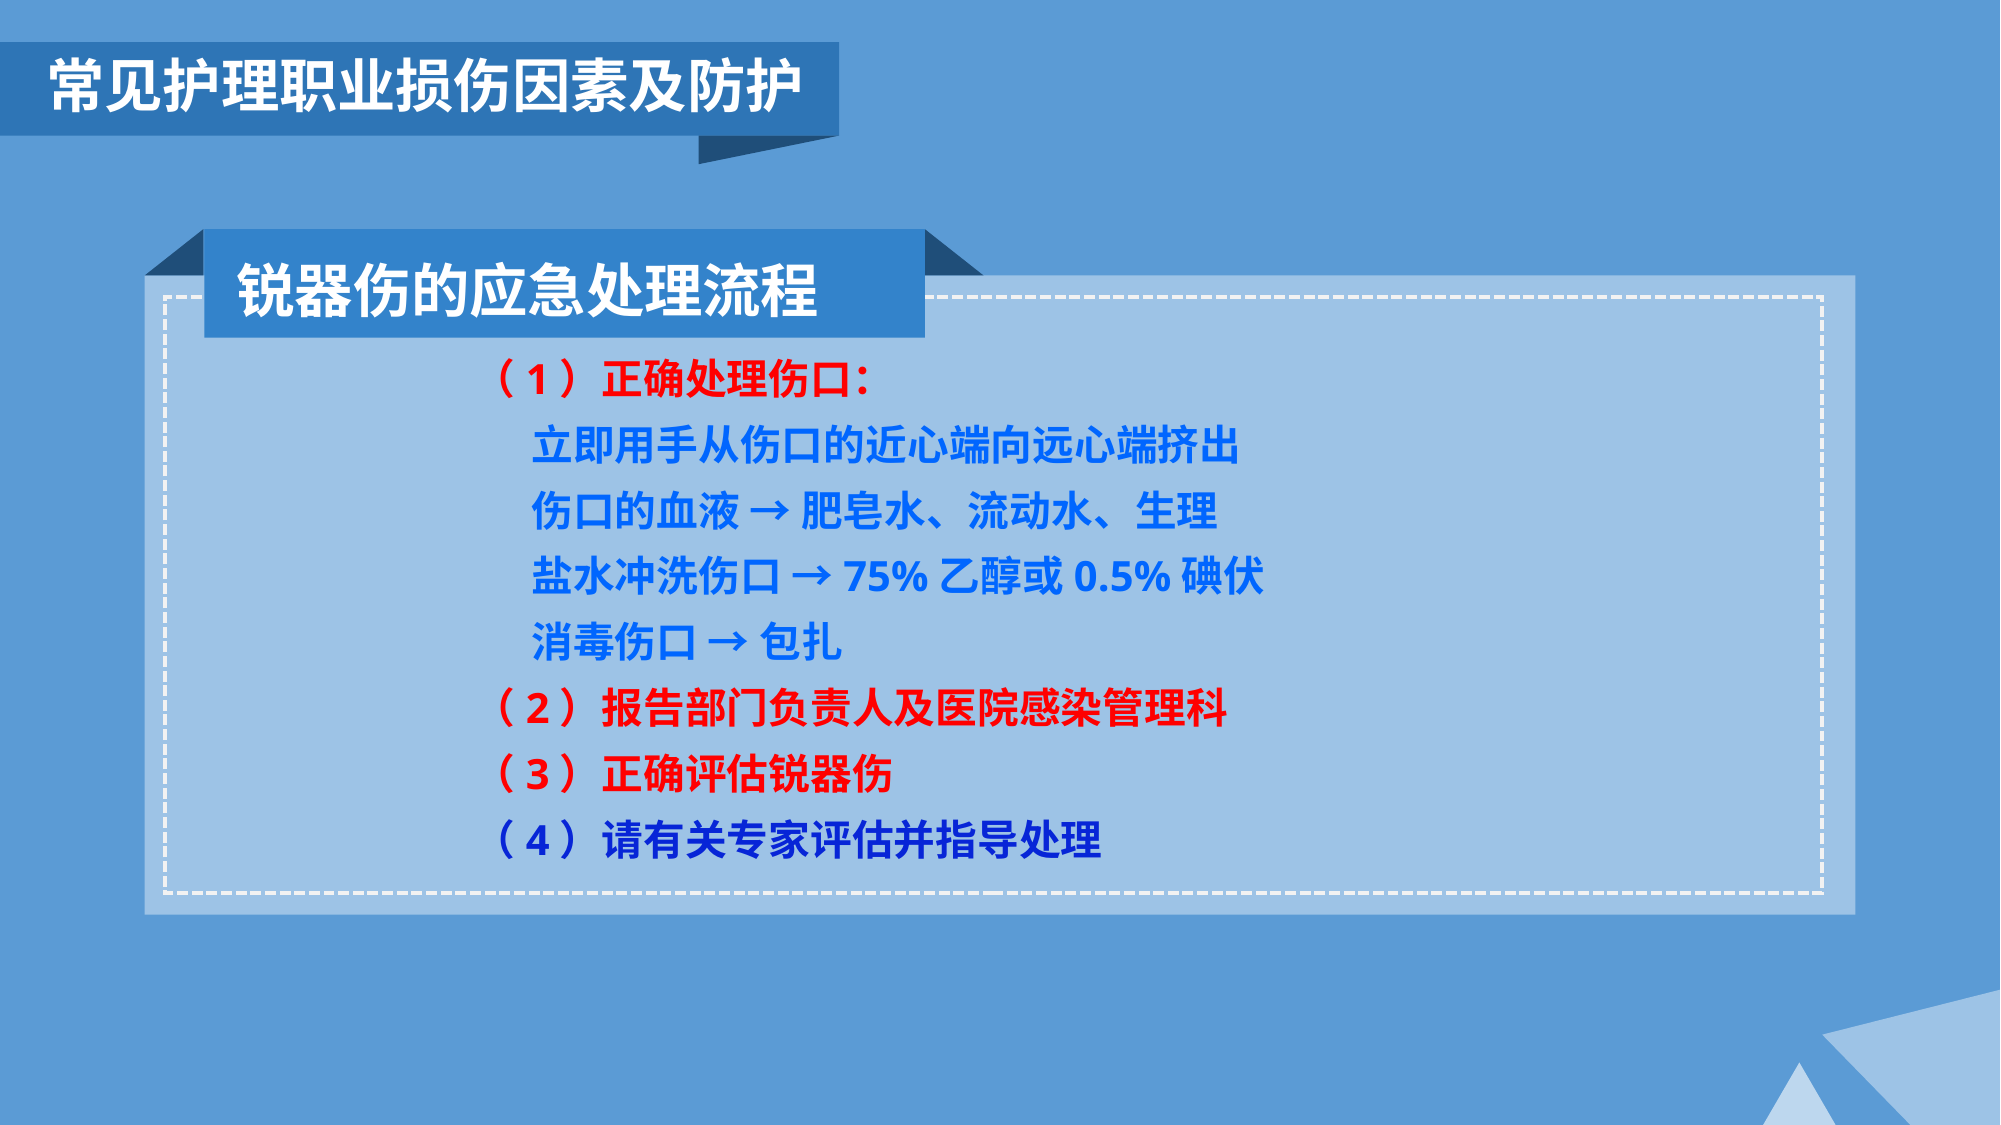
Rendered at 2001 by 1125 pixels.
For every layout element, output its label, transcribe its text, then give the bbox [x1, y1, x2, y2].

text_box 常见护理职业损伤因素及防护 [31, 42, 862, 127]
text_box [144, 275, 1856, 915]
text_box [203, 228, 926, 275]
text_box [141, 227, 205, 277]
text_box [923, 227, 985, 275]
text_box [1820, 988, 2000, 1125]
text_box [697, 134, 840, 166]
text_box [1761, 1060, 1837, 1125]
text_box 锐器伤的应急处理流程 [221, 246, 835, 275]
text_box [0, 41, 840, 137]
